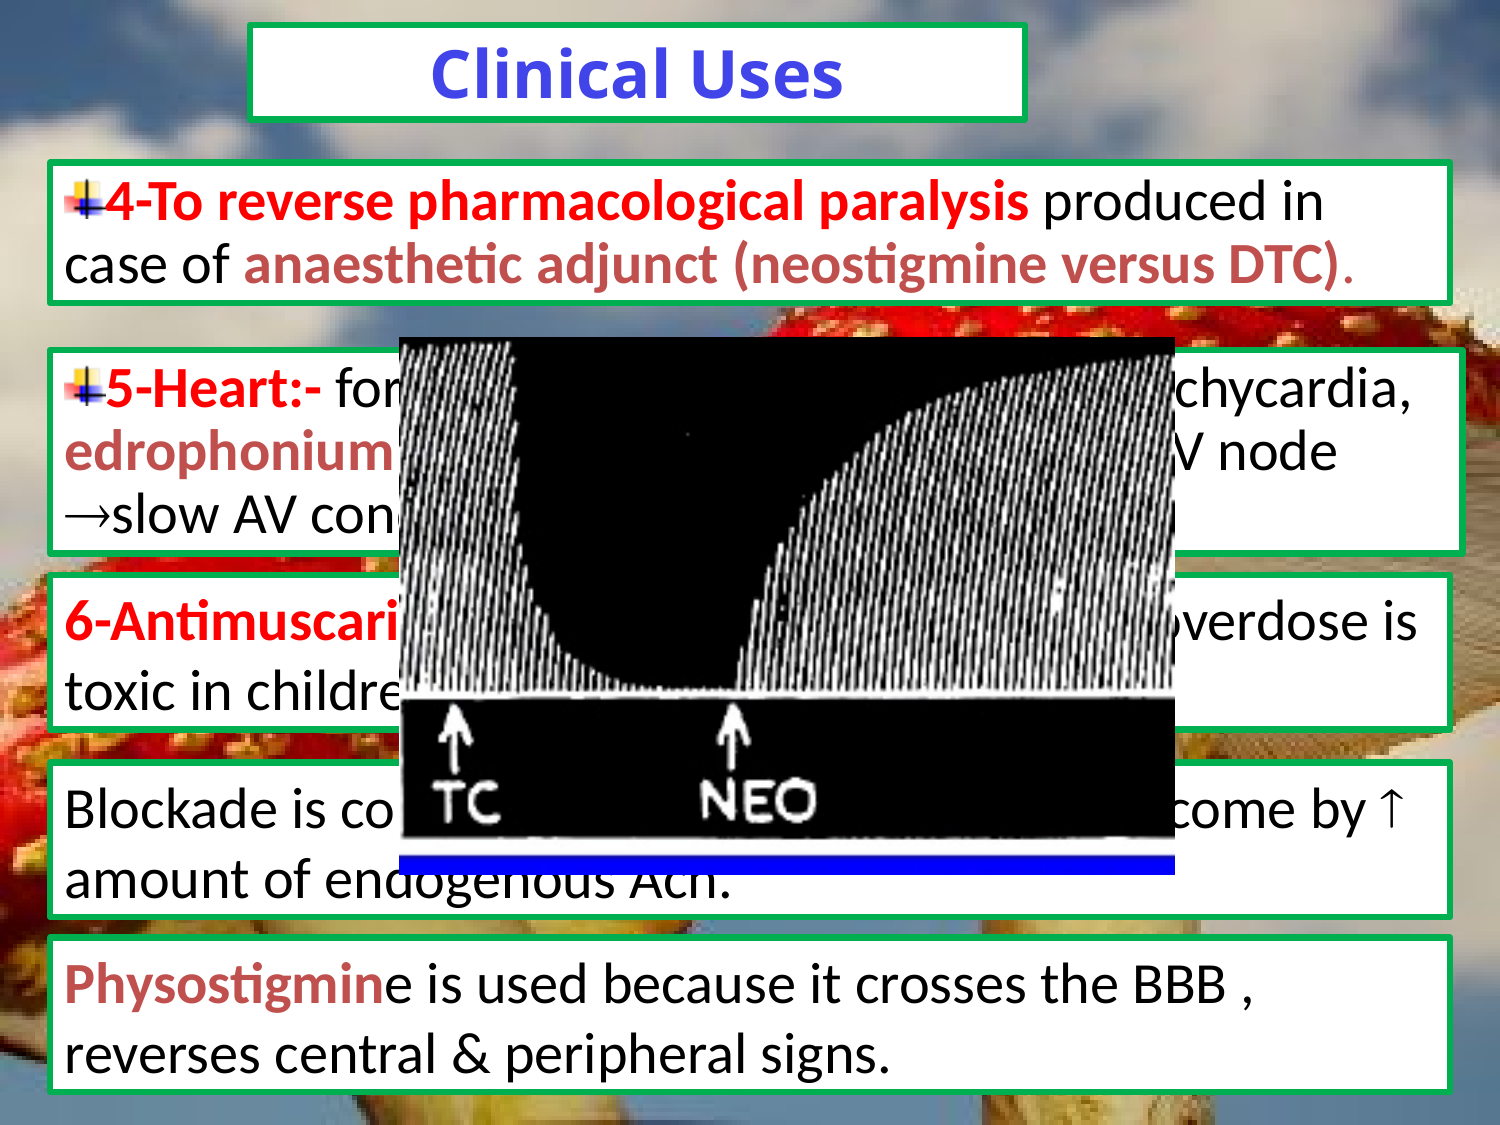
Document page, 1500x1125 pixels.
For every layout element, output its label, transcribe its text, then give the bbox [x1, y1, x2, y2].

picture [0, 0, 1500, 1125]
text_box 6-Antimuscarinic drug intoxication:- atropine overdose is toxic in children  severe muscarinic block [1179, 574, 1450, 730]
text_box 4-To reverse pharmacological paralysis produced in case of anaesthetic adjunct (neostigmine versus DTC). [50, 162, 1450, 304]
text_box Blockade is competitive , overdose can be overcome by  amount of endogenous Ach. [50, 762, 1450, 918]
text_box 5-Heart:- for treatment of supraventricular tachycardia, edrophonium potentates the effect of Ach at AV node slow AV conduction & ventricular rate. [1179, 349, 1463, 554]
text_box Physostigmine is used because it crosses the BBB , reverses central & peripheral signs. [50, 937, 1450, 1093]
text_box 5-Heart:- for treatment of supraventricular tachycardia, edrophonium potentates the effect of Ach at AV node slow AV conduction & ventricular rate. [49, 349, 394, 554]
text_box Clinical Uses [249, 24, 1025, 120]
text_box 6-Antimuscarinic drug intoxication:- atropine overdose is toxic in children  severe muscarinic block [50, 574, 394, 730]
